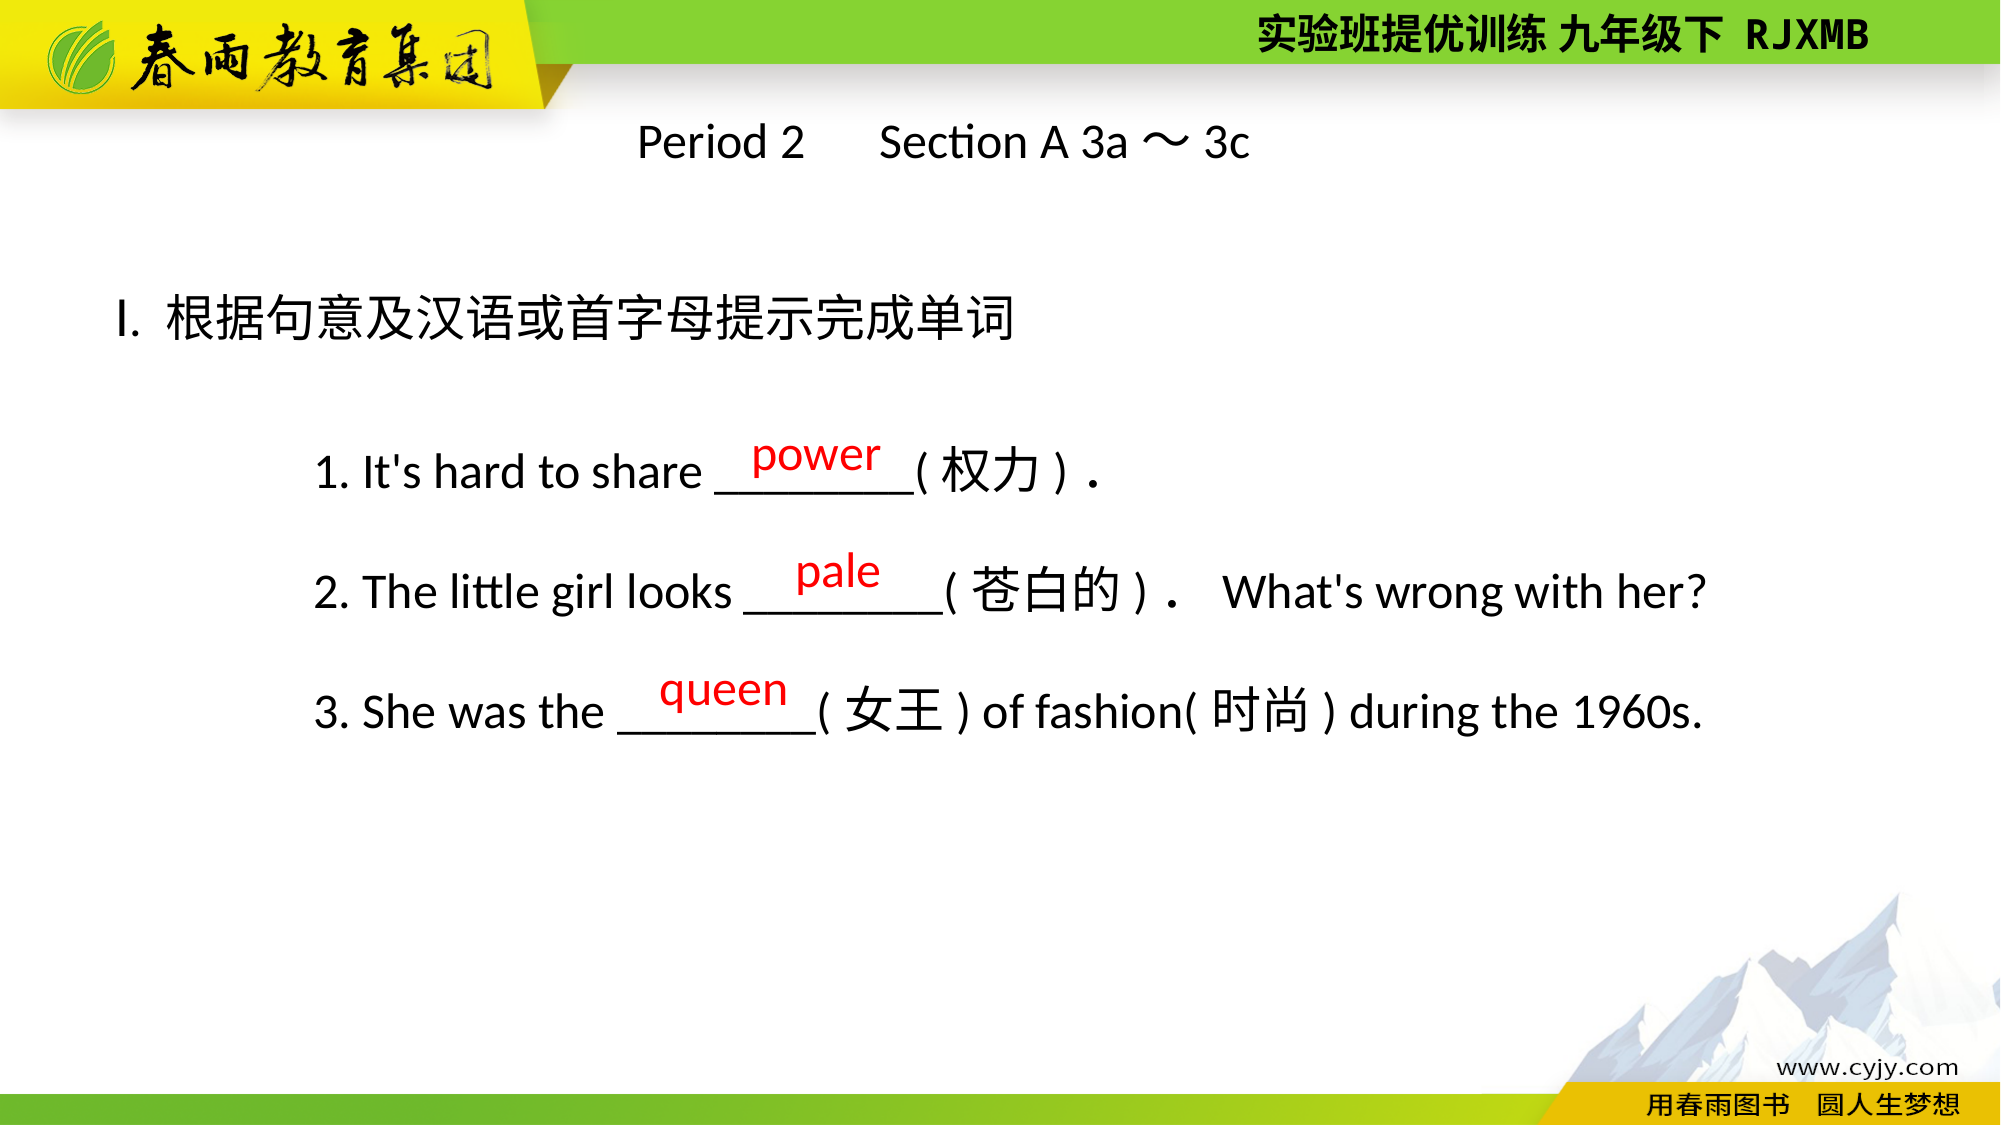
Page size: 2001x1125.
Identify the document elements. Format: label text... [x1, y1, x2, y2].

text_box 1. It's hard to share ________(权力)． 2. The little girl looks ________(苍白的)．What's wrong with her? 3. She was the ________(女王) of fashion(时尚) during the 1960s. [198, 371, 1802, 746]
text_box Period 2 Section A 3a～3c [623, 100, 1266, 176]
text_box power [736, 412, 897, 488]
text_box queen [645, 647, 804, 723]
picture [0, 0, 2001, 1125]
text_box pale [780, 530, 897, 606]
text_box Ⅰ. 根据句意及汉语或首字母提示完成单词 [0, 219, 1342, 354]
